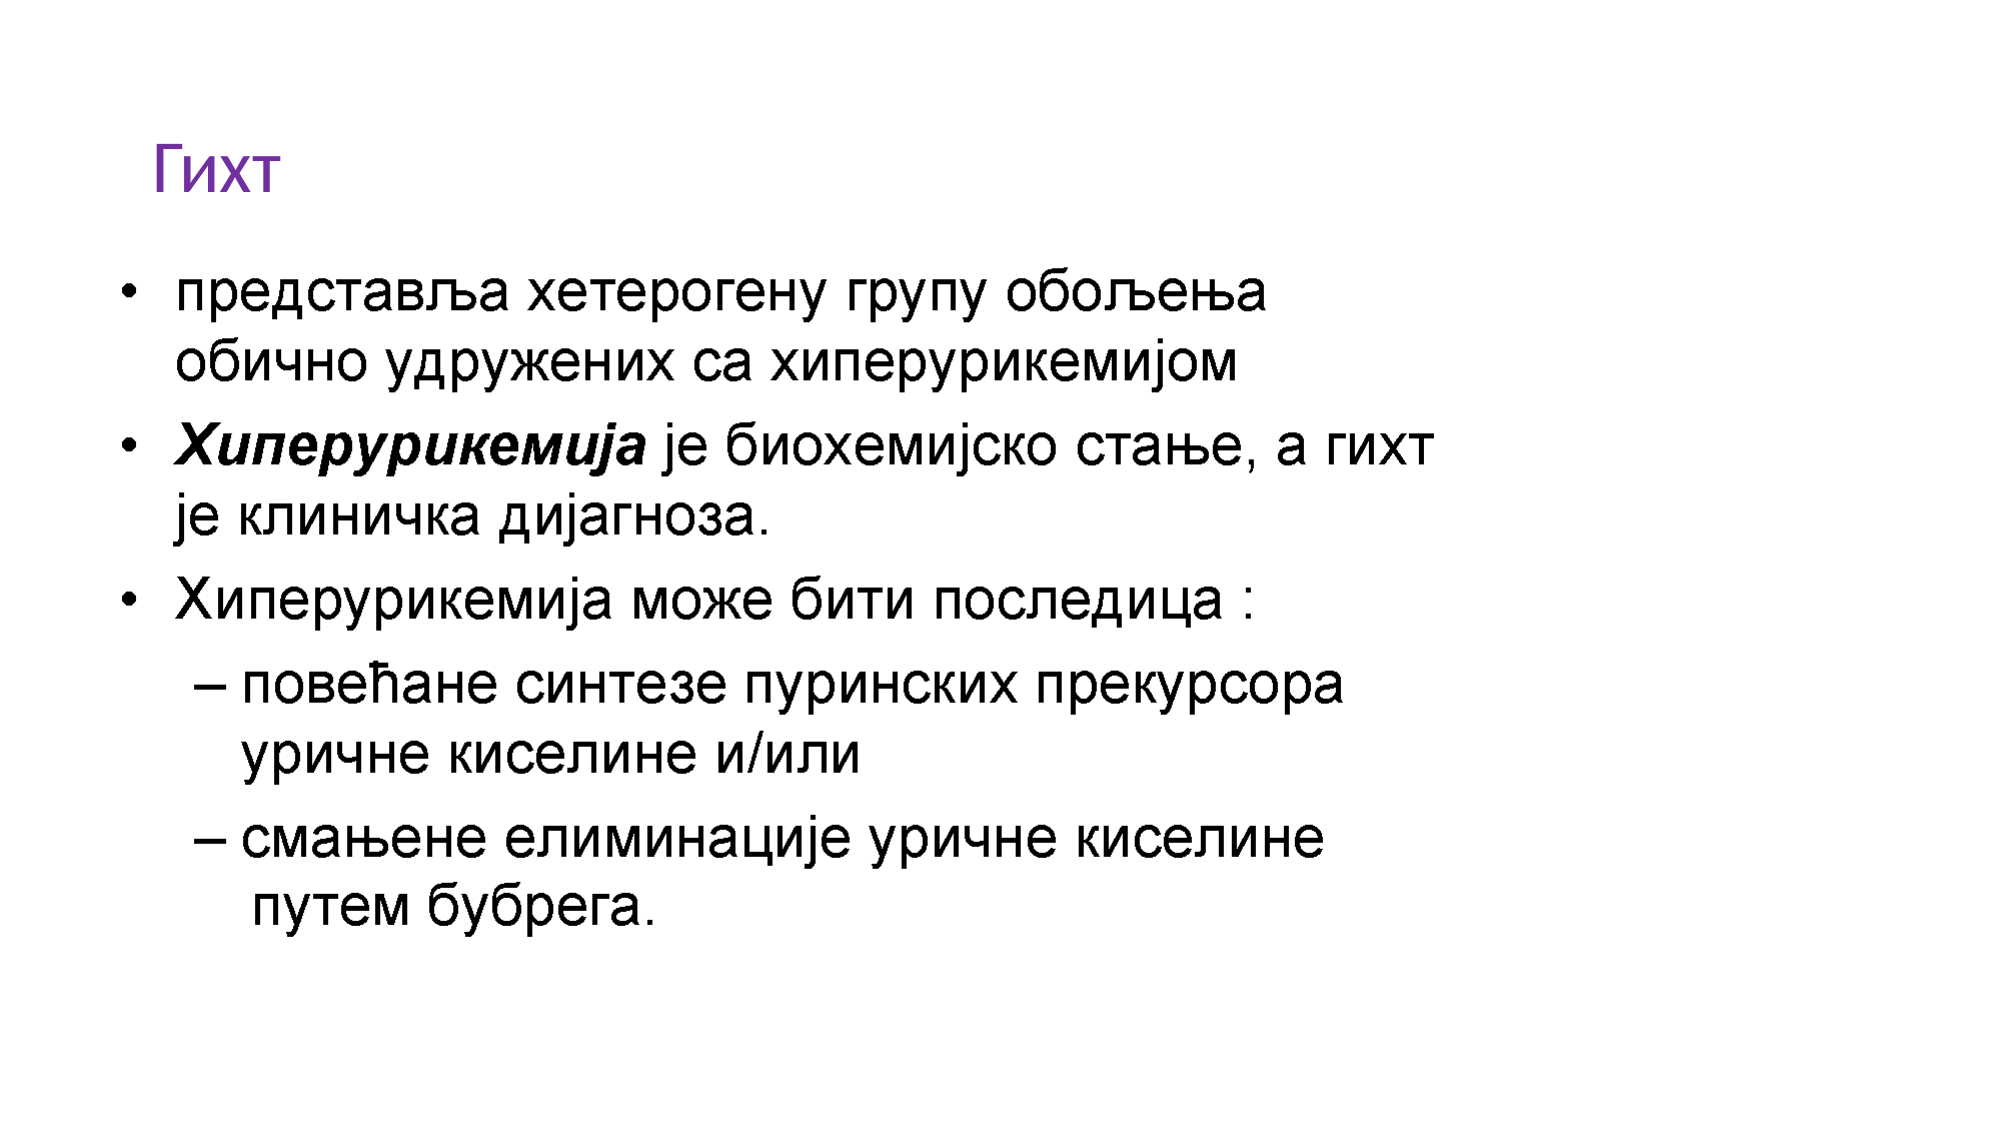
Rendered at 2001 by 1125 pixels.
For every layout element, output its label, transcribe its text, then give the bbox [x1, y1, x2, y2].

picture [25, 223, 1526, 994]
title Гихт [137, 59, 1863, 278]
